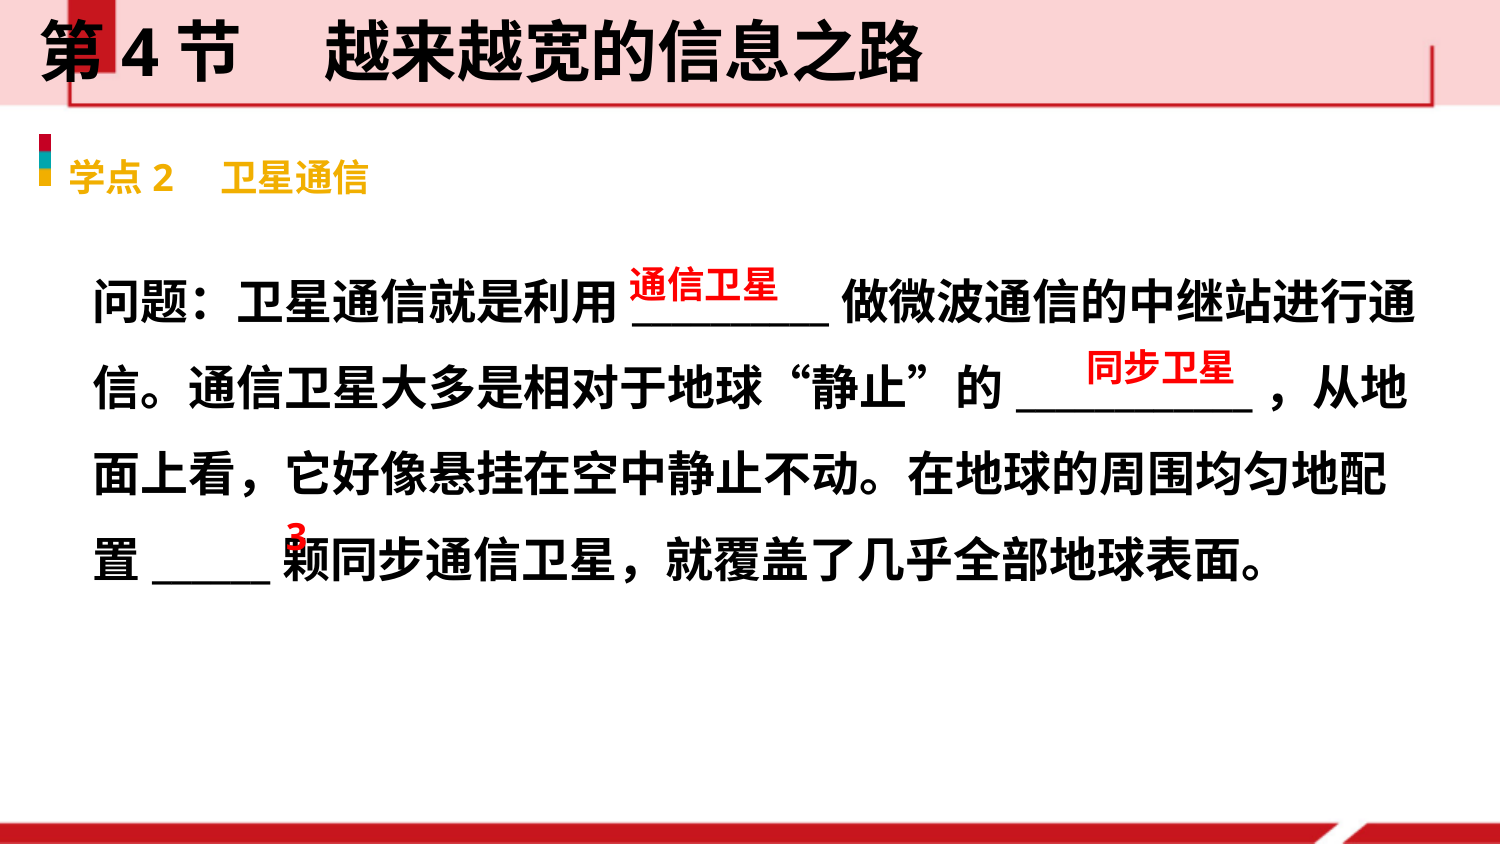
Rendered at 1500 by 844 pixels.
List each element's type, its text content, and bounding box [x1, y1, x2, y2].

text_box 第4节 越来越宽的信息之路 [27, 3, 937, 96]
text_box 通信卫星 [618, 255, 792, 312]
text_box 问题：卫星通信就是利用__________做微波通信的中继站进行通信。通信卫星大多是相对于地球“静止”的____________，从地面上看，它好像悬挂在空中静止不动。在地球的周围均匀地配置______颗同步通信卫星，就覆盖了几乎全部地球表面。 [81, 237, 1430, 593]
text_box 学点2 卫星通信 [56, 130, 390, 205]
picture [0, 0, 1500, 844]
text_box 同步卫星 [1075, 338, 1248, 395]
text_box 3 [274, 507, 319, 564]
